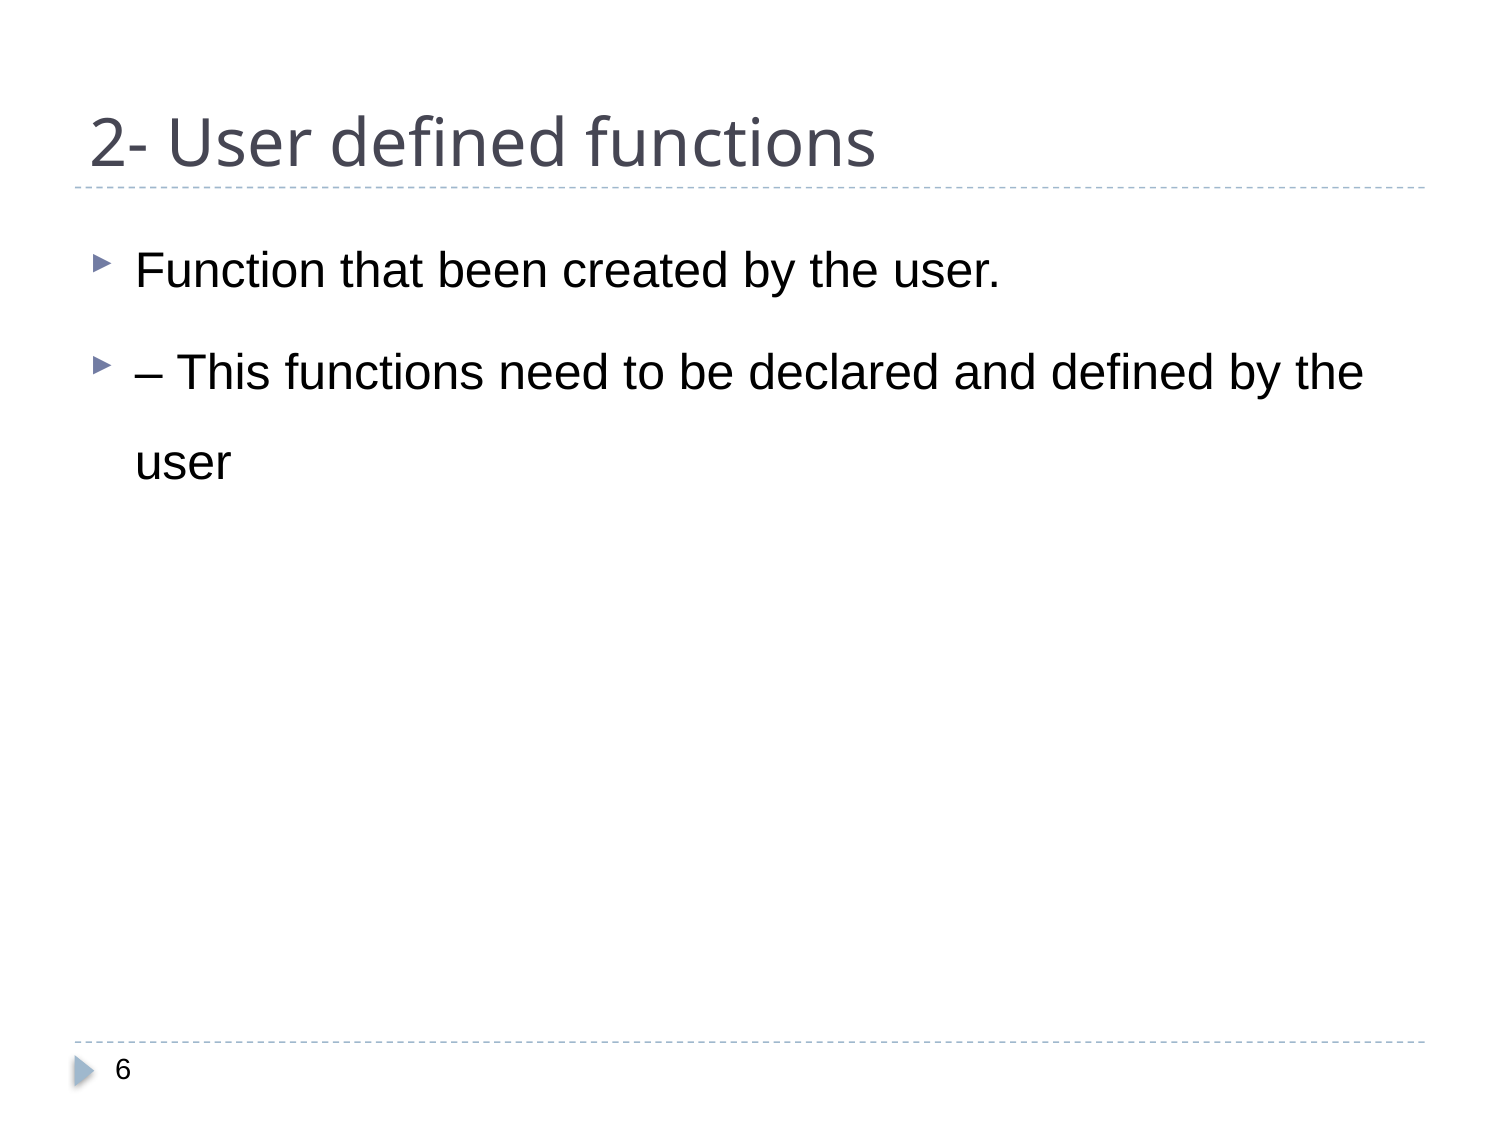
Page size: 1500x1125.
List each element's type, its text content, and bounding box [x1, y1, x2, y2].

title 2- User defined functions [75, 24, 1425, 188]
slide_number 6 [100, 1042, 426, 1103]
list Function that been created by the user. – This functions need to be declared and defined by the user [75, 200, 1425, 1010]
